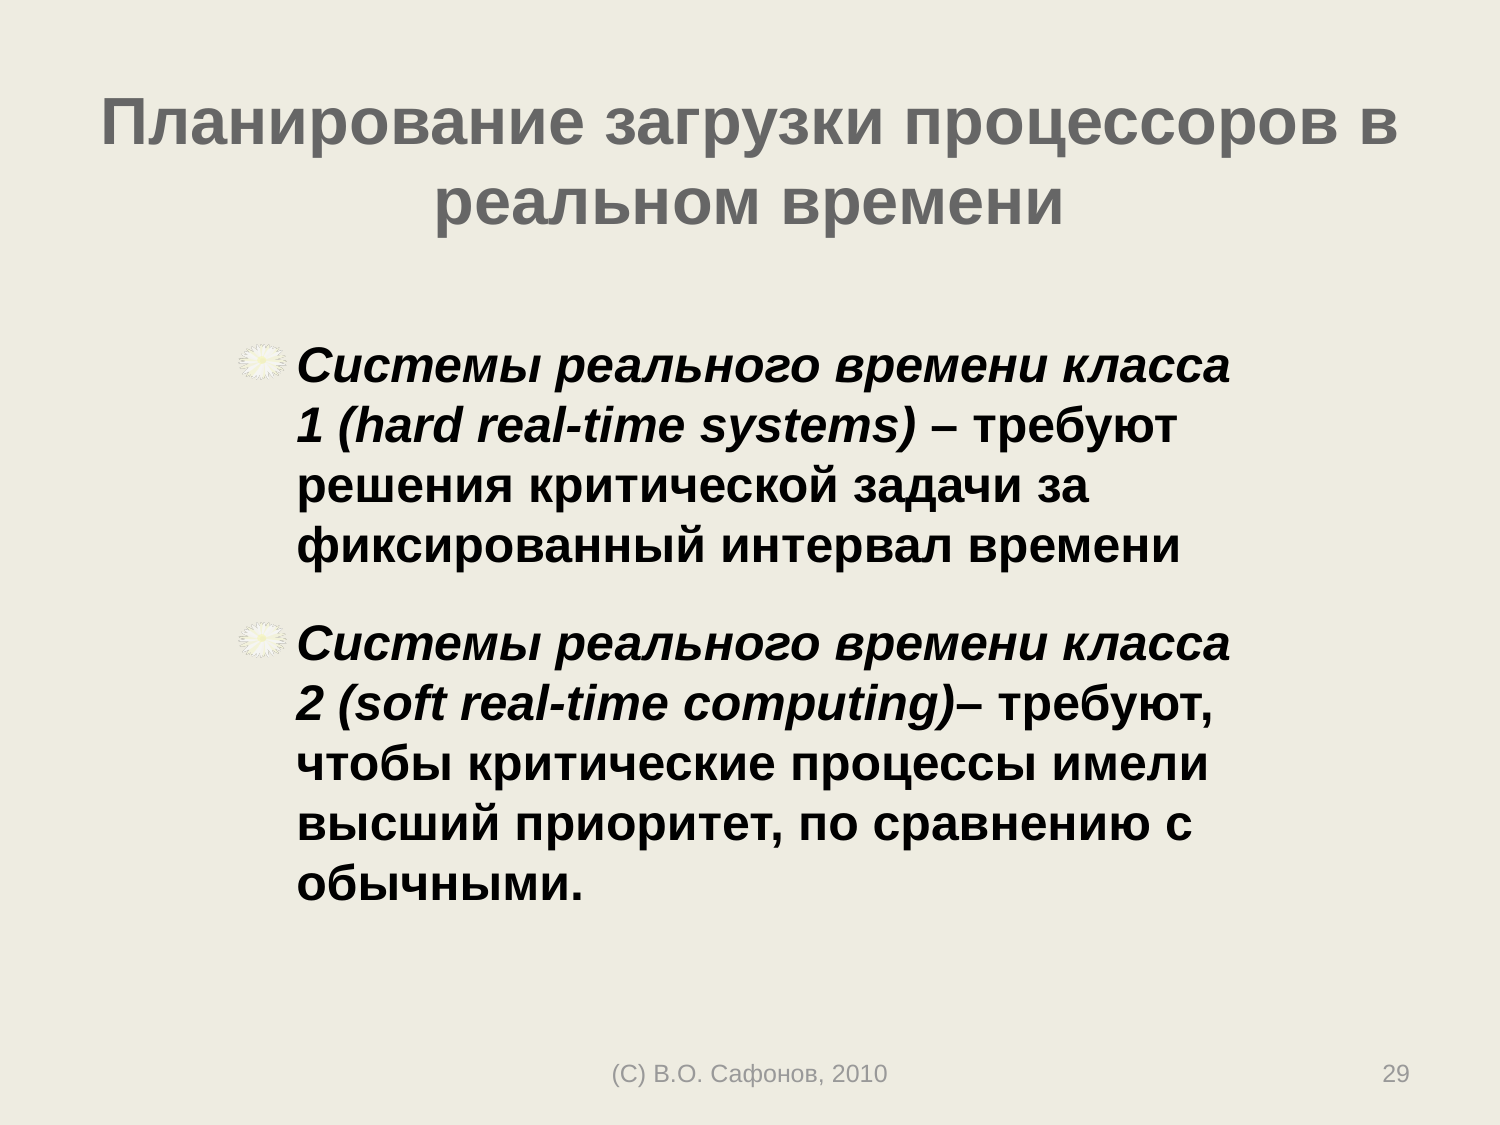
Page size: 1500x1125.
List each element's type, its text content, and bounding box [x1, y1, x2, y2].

list Системы реального времени класса 1 (hard real-time systems) – требуют решения критической задачи за фиксированный интервал времени Системы реального времени класса 2 (soft real-time computing)– требуют, чтобы критические процессы имели высший приоритет, по сравнению с обычными. [223, 324, 1276, 1005]
picture [238, 344, 287, 380]
title Планирование загрузки процессоров в реальном времени [74, 49, 1426, 268]
text_box (C) В.О. Сафонов, 2010 [512, 1042, 988, 1103]
text_box 29 [1074, 1042, 1425, 1103]
picture [238, 622, 287, 658]
